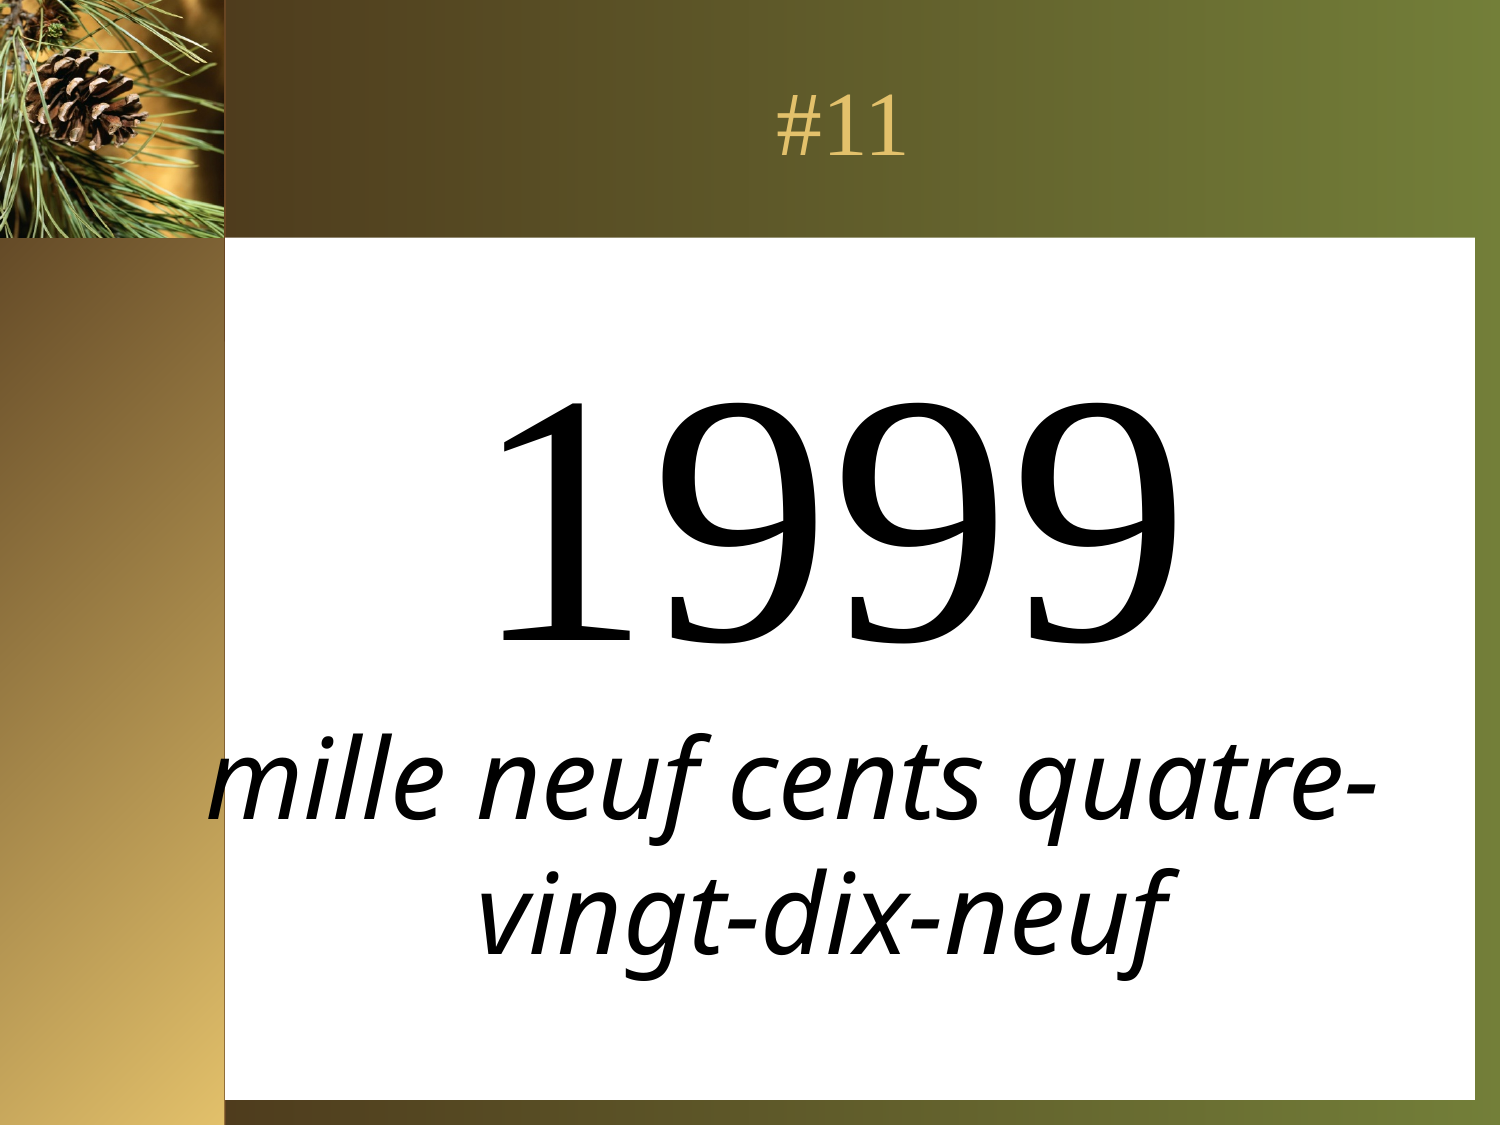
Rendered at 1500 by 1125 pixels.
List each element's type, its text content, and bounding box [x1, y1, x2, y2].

title #11 [249, 24, 1438, 213]
text_box 1999 [374, 275, 1288, 699]
text_box mille neuf cents quatre-vingt-dix-neuf [124, 699, 1463, 873]
picture [0, 0, 224, 238]
